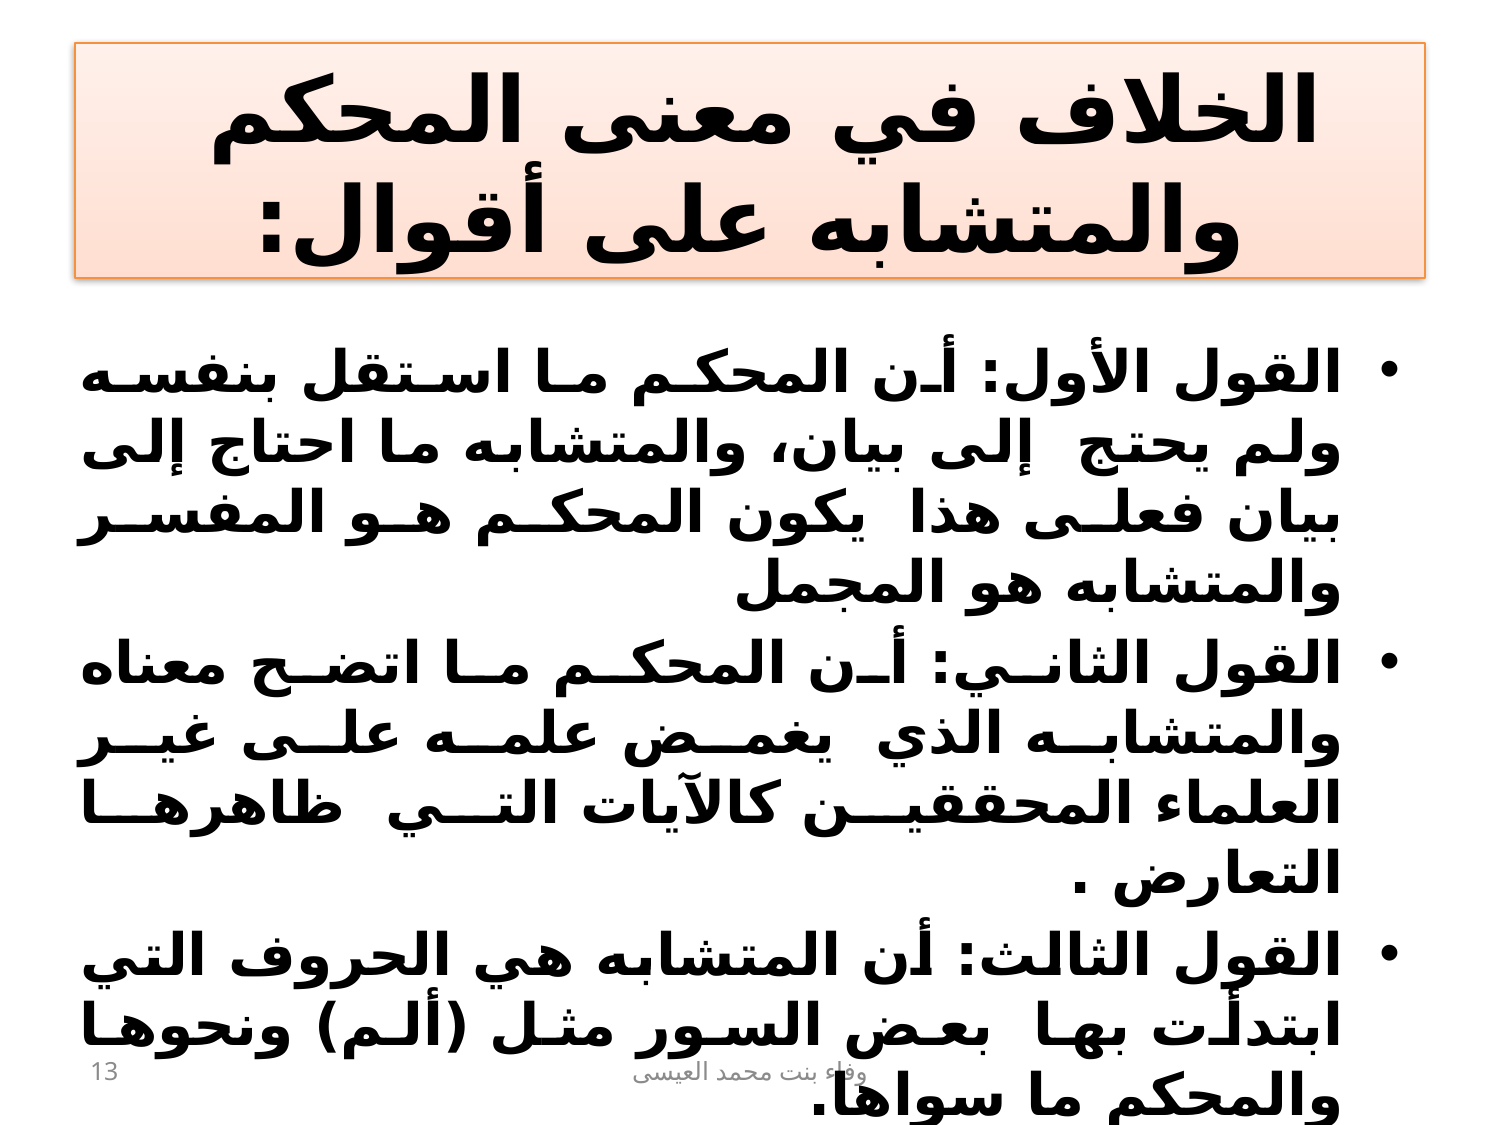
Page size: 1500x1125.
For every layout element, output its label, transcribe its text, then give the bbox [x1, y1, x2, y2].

slide_number 13 [75, 1042, 425, 1103]
title الخلاف في معنى المحكم والمتشابه على أقوال: [74, 42, 1426, 279]
footer وفاء بنت محمد العيسى [512, 1042, 988, 1103]
list القول الأول: أن المحكم ما استقل بنفسه ولم يحتج إلى بيان، والمتشابه ما احتاج إلى بيان فعلى هذا يكون المحكم هو المفسر والمتشابه هو المجمل القول الثاني: أن المحكم ما اتضح معناه والمتشابه الذي يغمض علمه على غير العلماء المحققين كالآيات التي ظاهرها التعارض . القول الثالث: أن المتشابه هي الحروف التي ابتدأت بها بعض السور مثل (ألم) ونحوها والمحكم ما سواها. القول الرابع: أن المتشابه يعود إلى اللفظ تارة، كالمشترك اللفظي، وإلى المعنى تارة أخرى كإثباته مرة ونفيه مرة آخرى، وكذا ما استأثر الله بعلمه وكحقائق الصفات. [64, 326, 1415, 1125]
